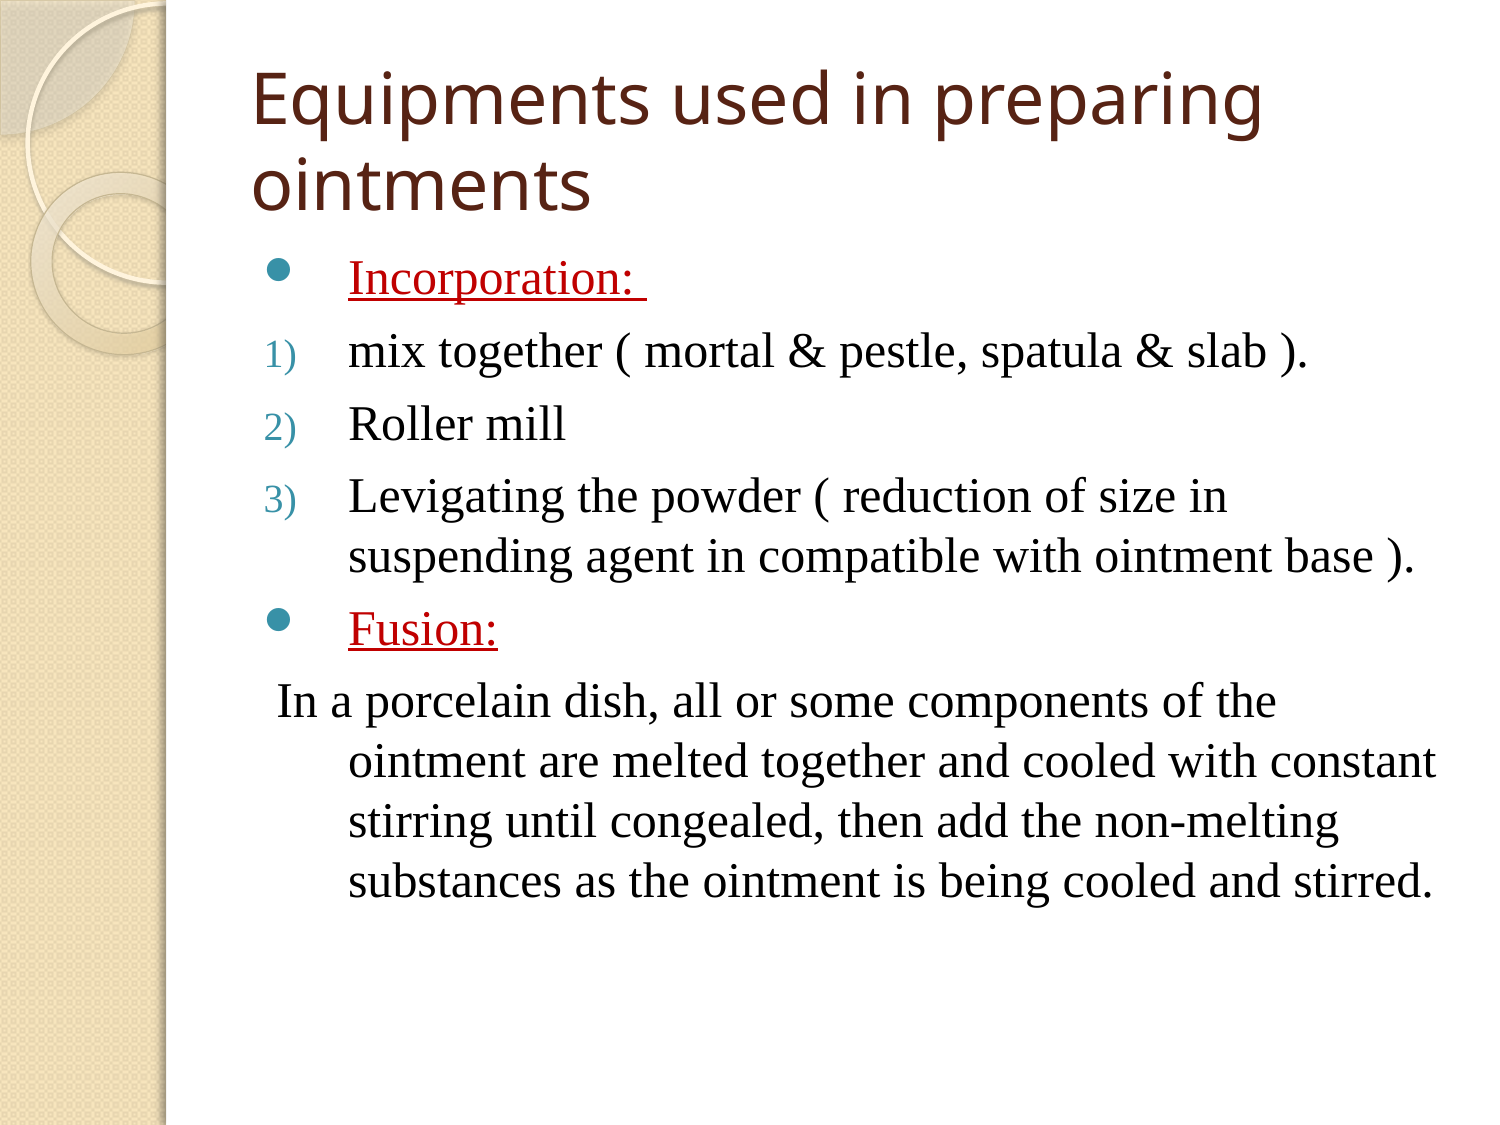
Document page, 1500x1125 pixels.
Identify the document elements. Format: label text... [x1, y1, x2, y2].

list Incorporation: mix together ( mortal & pestle, spatula & slab ). Roller mill Levigating the powder ( reduction of size in suspending agent in compatible with ointment base ). Fusion: In a porcelain dish, all or some components of the ointment are melted together and cooled with constant stirring until congealed, then add the non-melting substances as the ointment is being cooled and stirred. [235, 237, 1466, 1025]
title Equipments used in preparing ointments [235, 45, 1466, 233]
